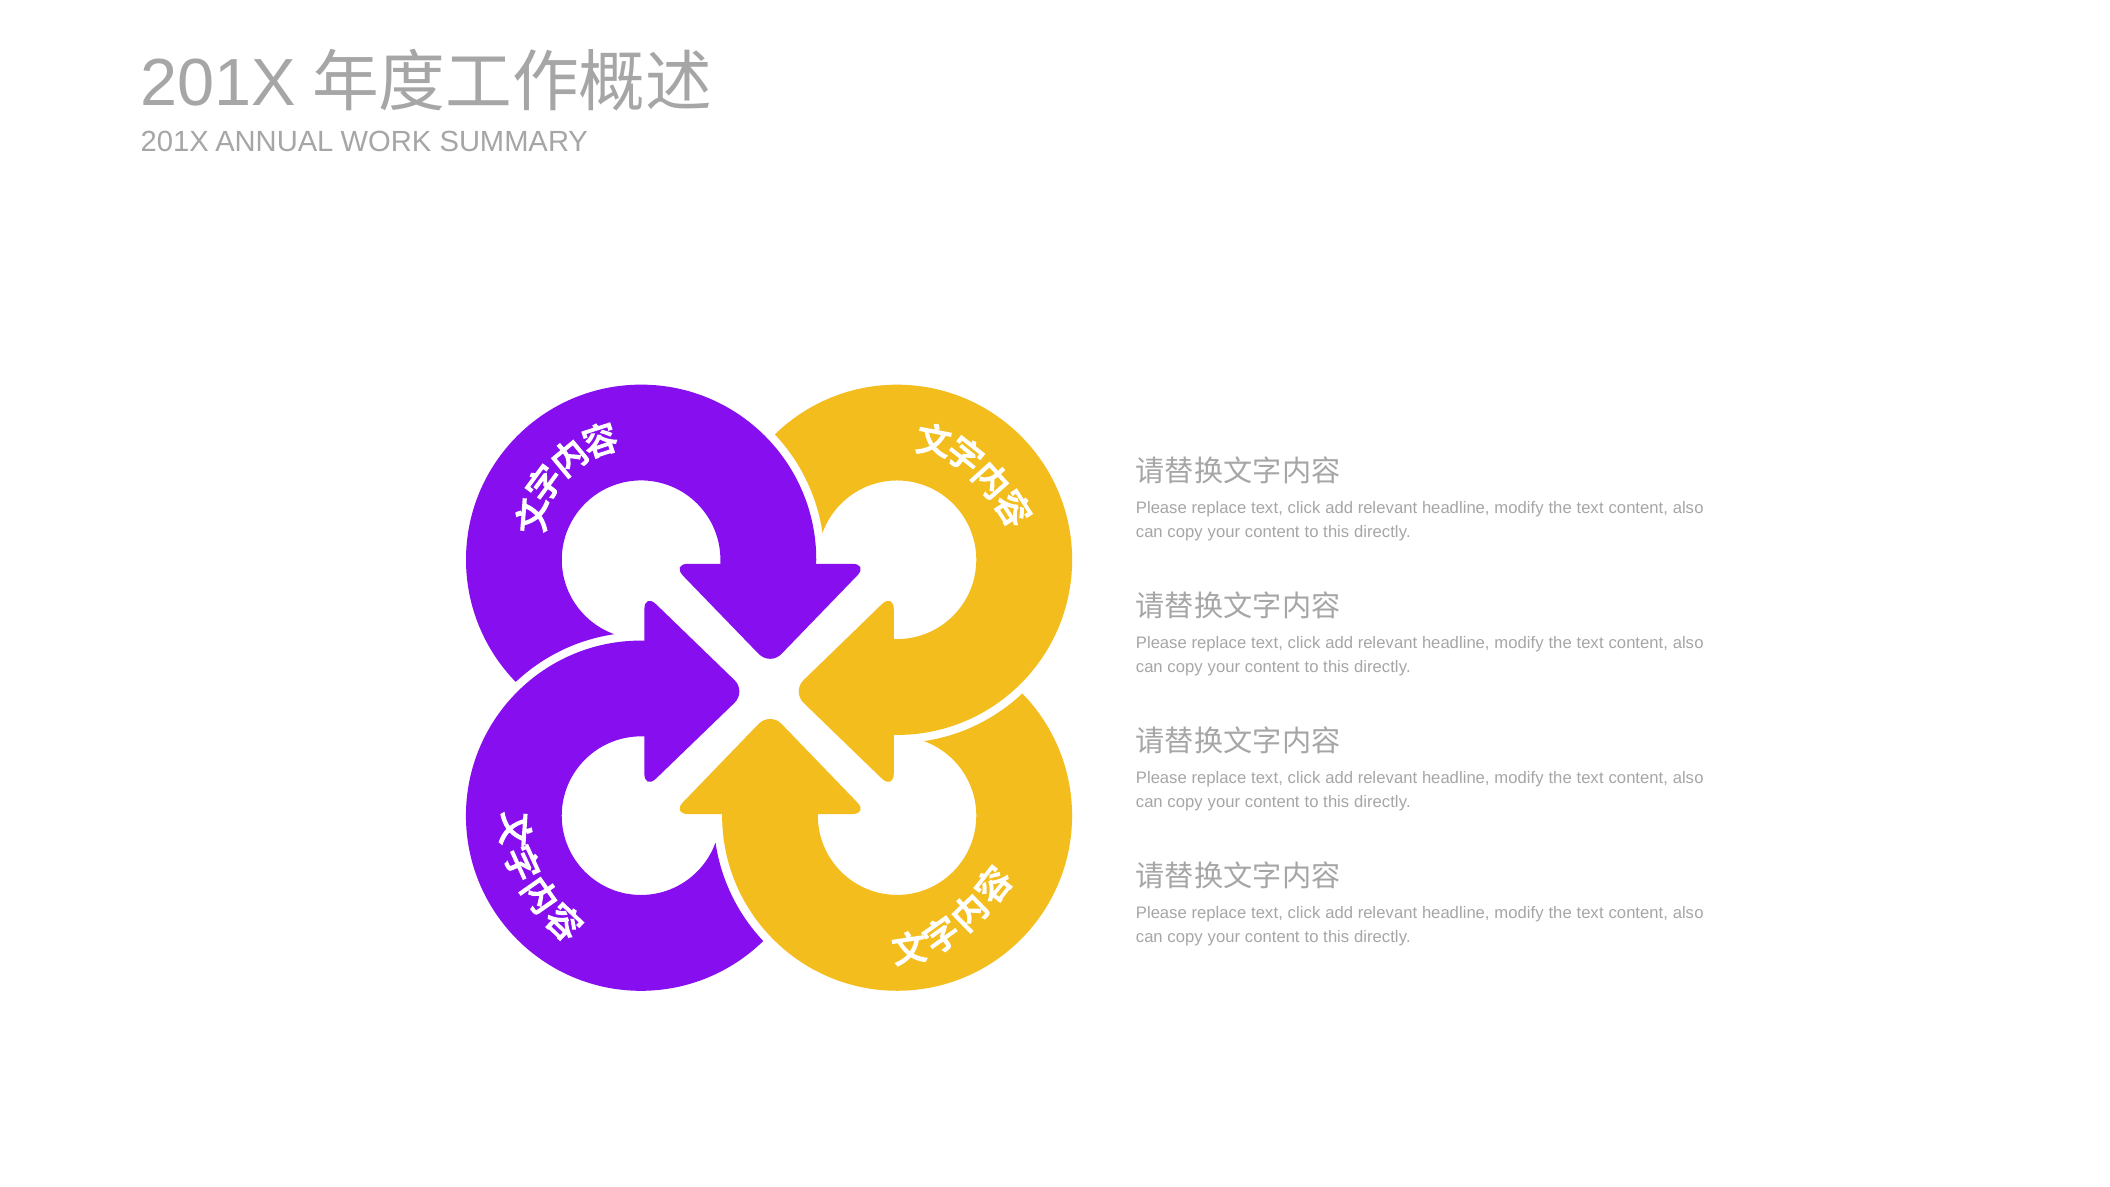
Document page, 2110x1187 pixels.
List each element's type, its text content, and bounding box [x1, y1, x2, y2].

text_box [1135, 444, 1728, 539]
text_box 201X ANNUAL WORK SUMMARY [140, 122, 602, 158]
text_box 201X年度工作概述 [140, 38, 789, 119]
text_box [465, 384, 1073, 991]
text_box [1135, 850, 1728, 945]
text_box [1135, 580, 1728, 674]
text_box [1135, 715, 1728, 810]
